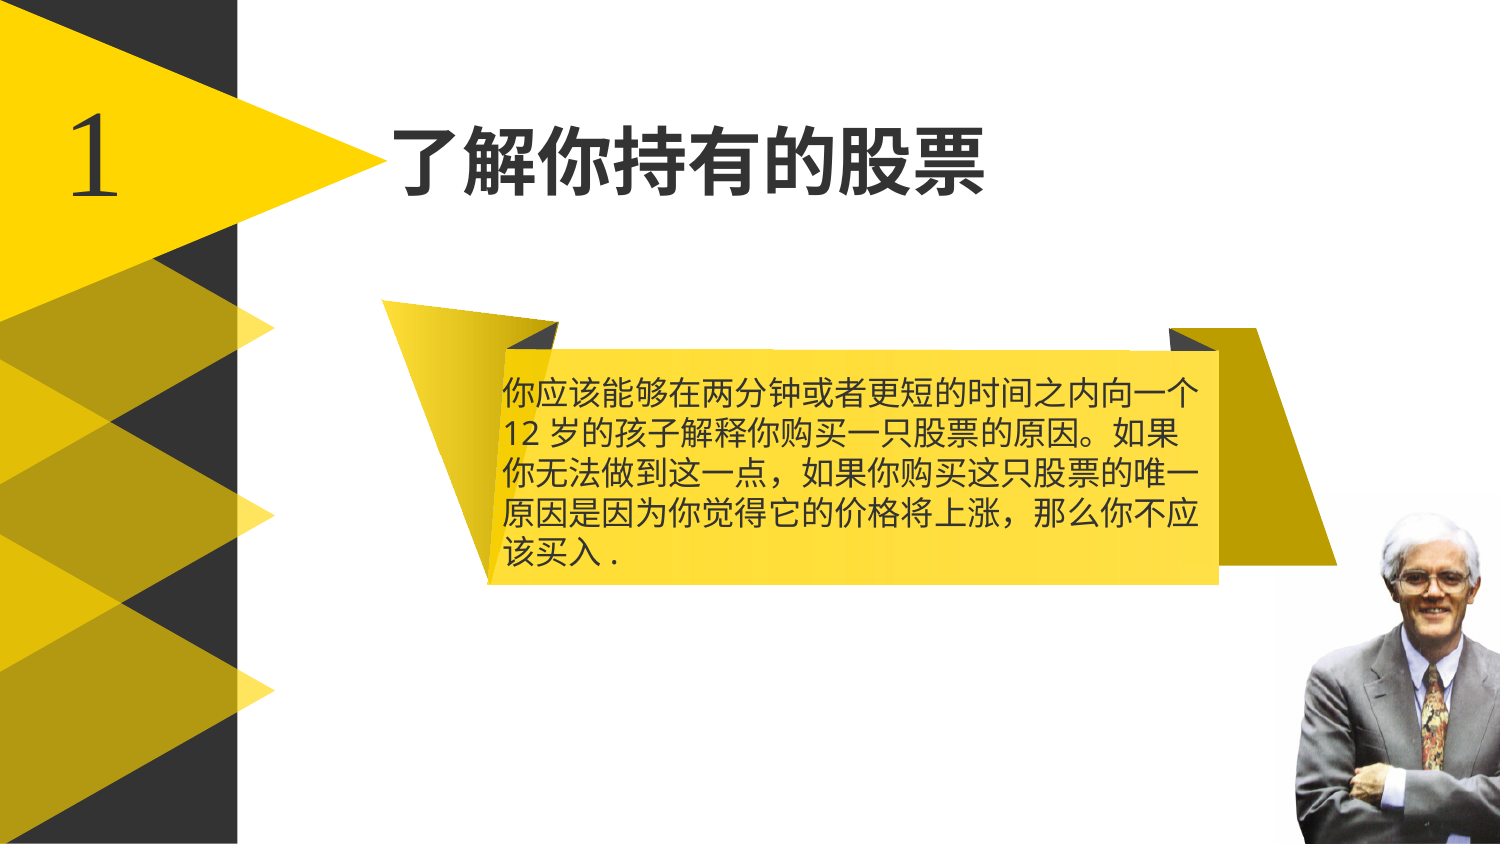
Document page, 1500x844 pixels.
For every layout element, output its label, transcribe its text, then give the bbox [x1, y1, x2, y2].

text_box [160, 226, 239, 304]
text_box [0, 169, 278, 422]
text_box 了解你持有的股票 [323, 95, 1052, 224]
text_box [1166, 326, 1219, 354]
text_box [1170, 325, 1315, 568]
text_box [9, 0, 239, 96]
text_box [116, 352, 239, 492]
picture [1274, 492, 1500, 844]
text_box [504, 319, 560, 352]
text_box [500, 346, 1221, 395]
text_box [0, 532, 278, 844]
text_box [379, 297, 556, 579]
text_box [12, 715, 239, 844]
text_box [0, 0, 323, 259]
text_box 1 [35, 94, 153, 199]
text_box [0, 357, 278, 603]
text_box [127, 539, 239, 667]
text_box 你应该能够在两分钟或者更短的时间之内向一个12岁的孩子解释你购买一只股票的原因。如果你无法做到这一点，如果你购买这只股票的唯一原因是因为你觉得它的价格将上涨，那么你不应该买入. [485, 395, 1227, 549]
text_box [485, 549, 1221, 587]
